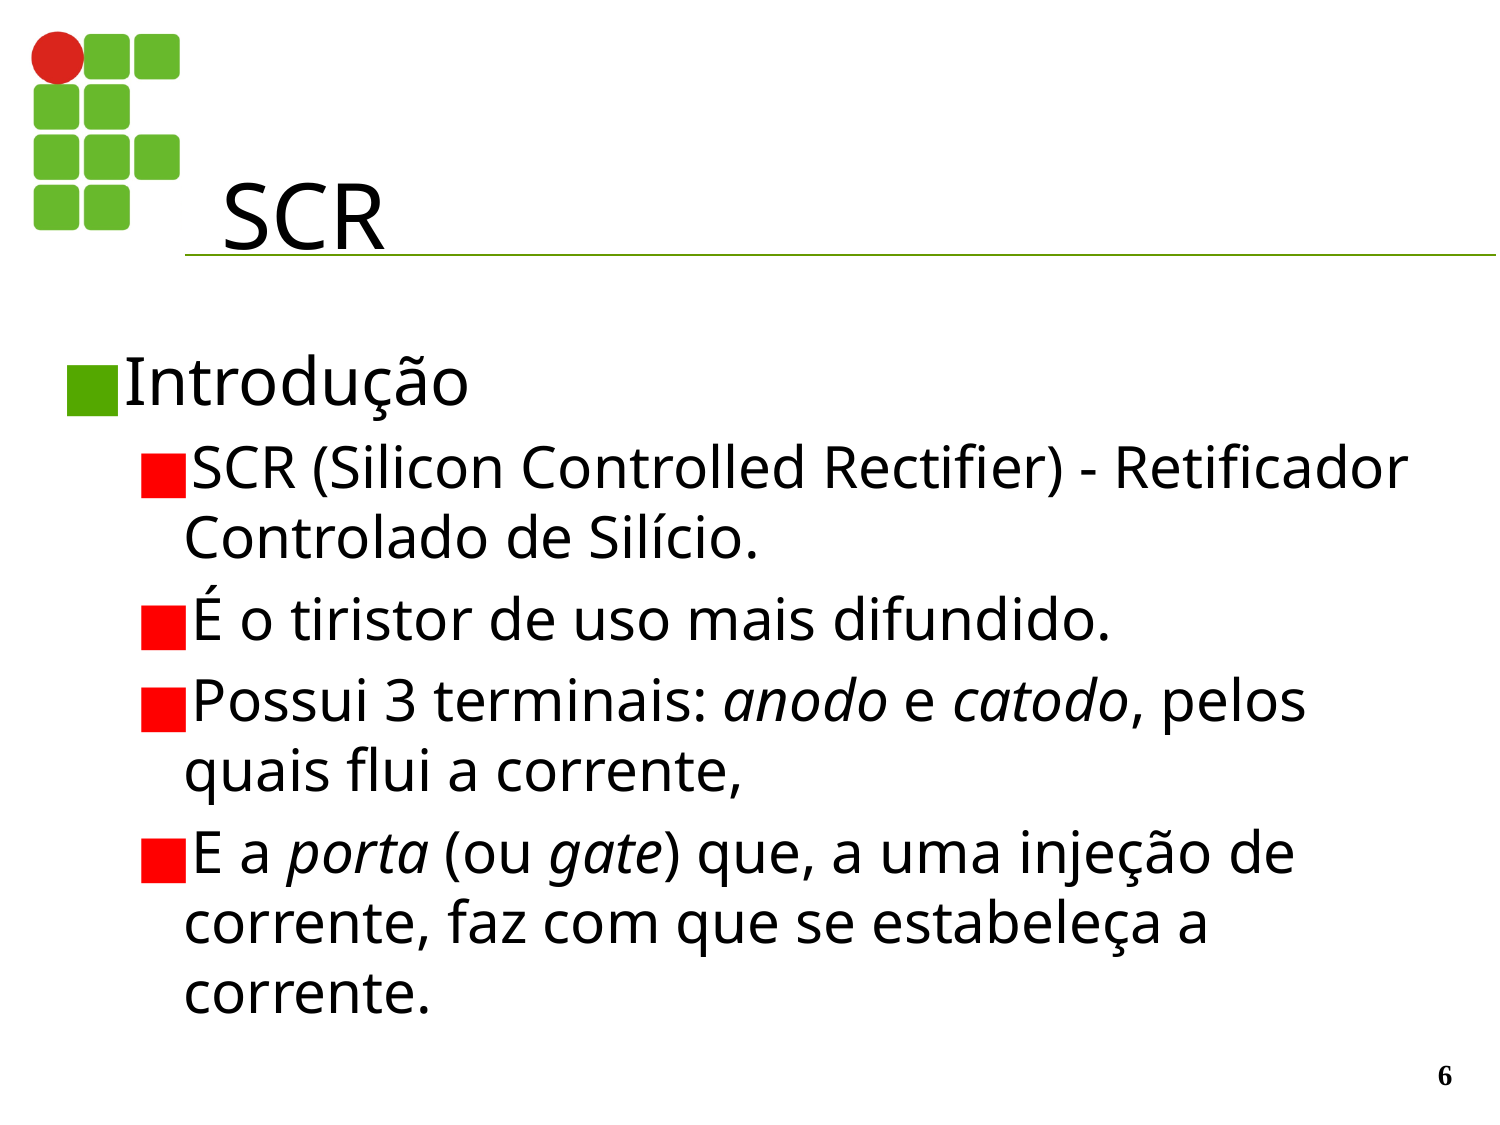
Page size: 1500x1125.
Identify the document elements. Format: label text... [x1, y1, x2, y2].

title SCR [206, 35, 1468, 275]
picture [29, 30, 182, 232]
list Introdução SCR (Silicon Controlled Rectifier) - Retificador Controlado de Silício. É o tiristor de uso mais difundido. Possui 3 terminais: anodo e catodo, pelos quais flui a corrente, E a porta (ou gate) que, a uma injeção de corrente, faz com que se estabeleça a corrente. [46, 331, 1469, 1032]
text_box ‹#› [1155, 1032, 1468, 1100]
